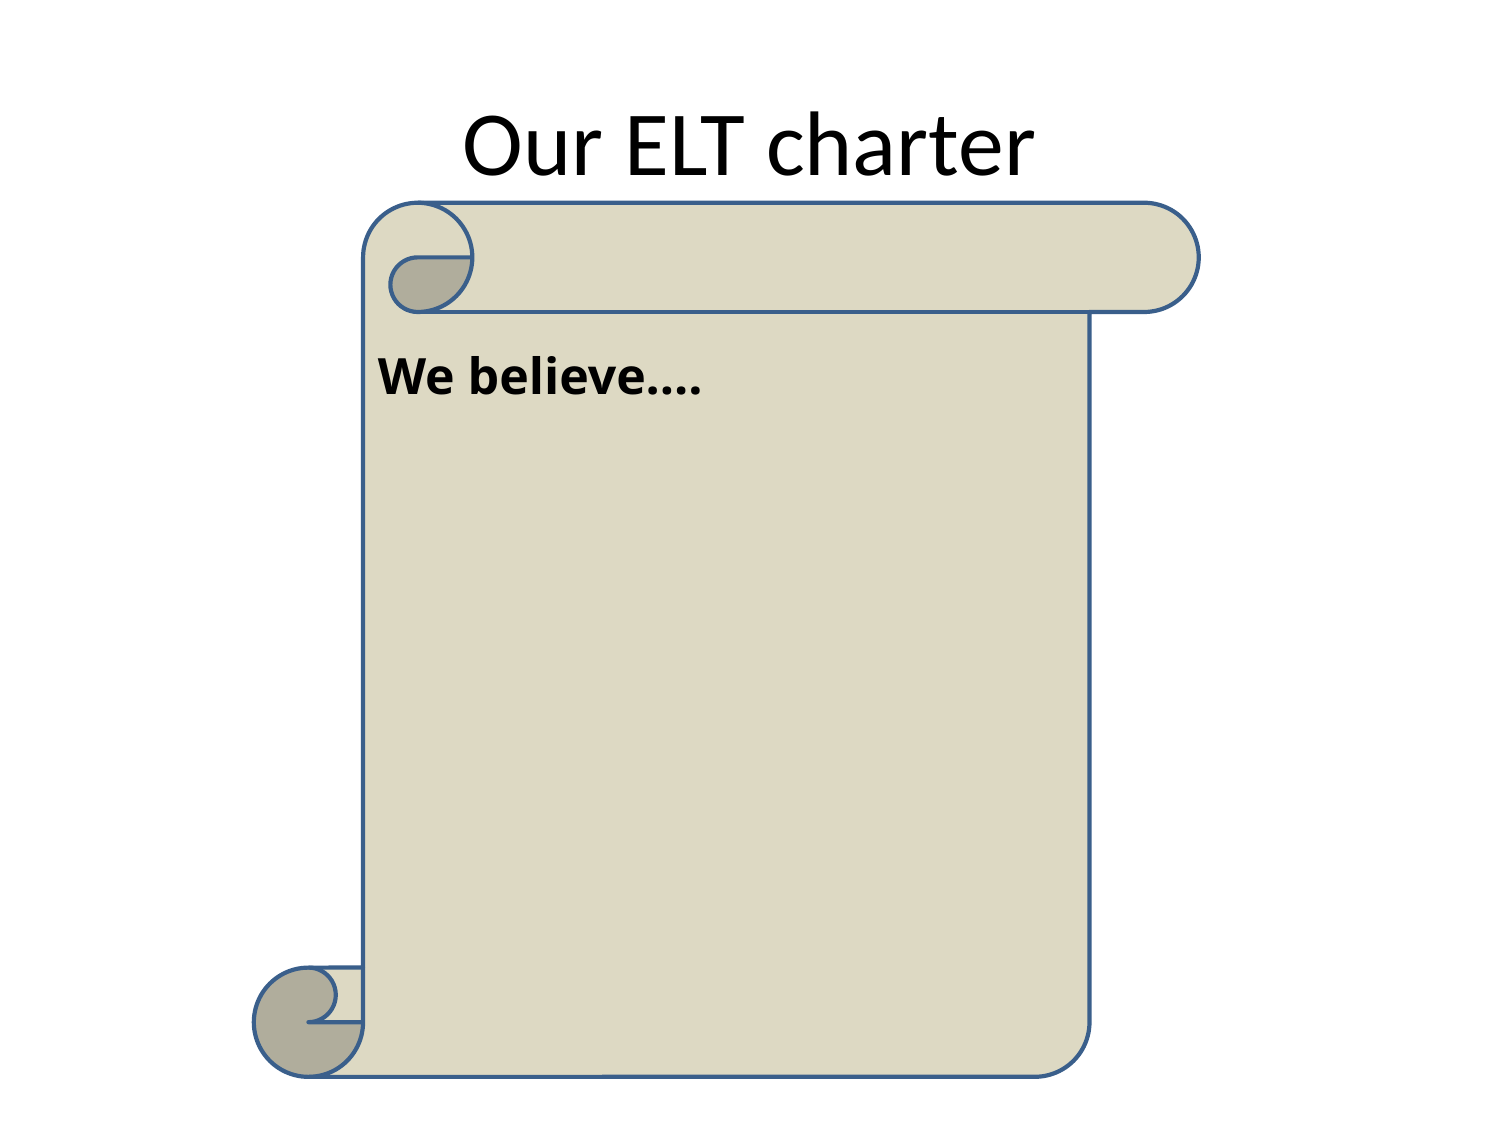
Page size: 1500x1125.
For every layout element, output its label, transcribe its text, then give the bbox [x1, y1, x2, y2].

text_box We believe…. [251, 200, 1201, 1079]
title Our ELT charter [75, 45, 1425, 233]
